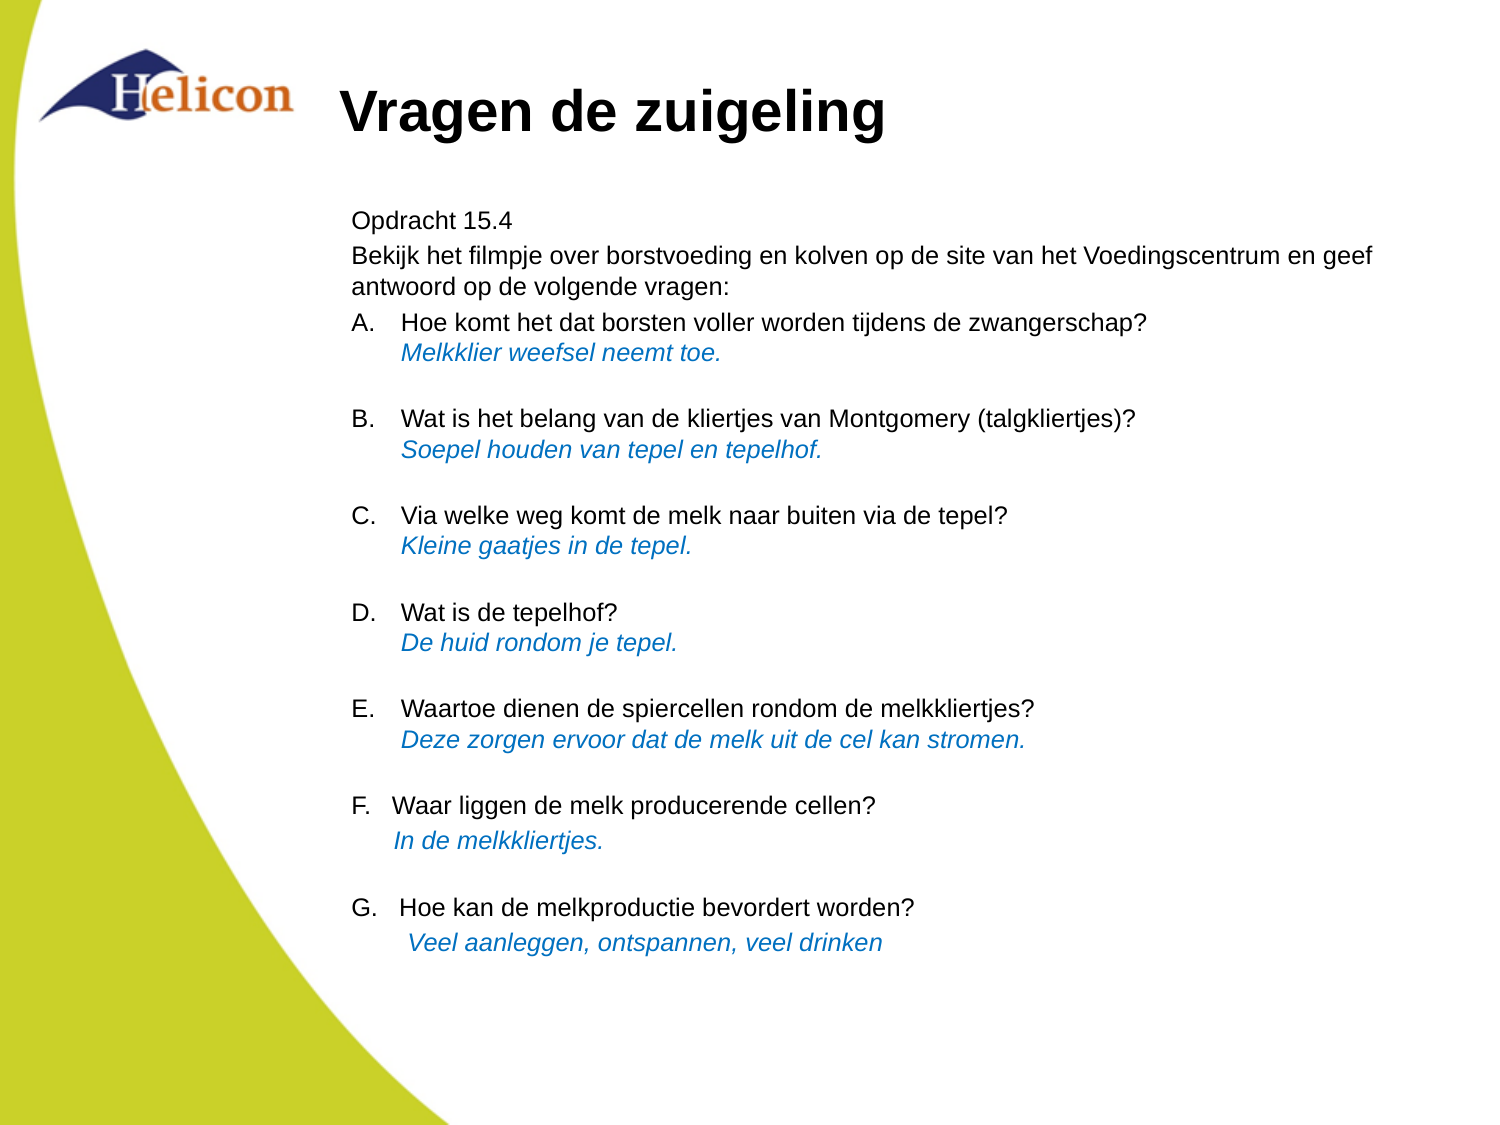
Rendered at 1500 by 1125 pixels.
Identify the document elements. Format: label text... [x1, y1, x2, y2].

list Opdracht 15.4 Bekijk het filmpje over borstvoeding en kolven op de site van het Voedingscentrum en geef antwoord op de volgende vragen: Hoe komt het dat borsten voller worden tijdens de zwangerschap? Melkklier weefsel neemt toe. Wat is het belang van de kliertjes van Montgomery (talgkliertjes)? Soepel houden van tepel en tepelhof. Via welke weg komt de melk naar buiten via de tepel? Kleine gaatjes in de tepel. Wat is de tepelhof? De huid rondom je tepel. Waartoe dienen de spiercellen rondom de melkkliertjes? Deze zorgen ervoor dat de melk uit de cel kan stromen. F. Waar liggen de melk producerende cellen? In de melkkliertjes. G. Hoe kan de melkproductie bevordert worden? Veel aanleggen, ontspannen, veel drinken [336, 196, 1425, 1005]
title Vragen de zuigeling [324, 54, 1415, 161]
picture [0, 0, 1500, 1125]
